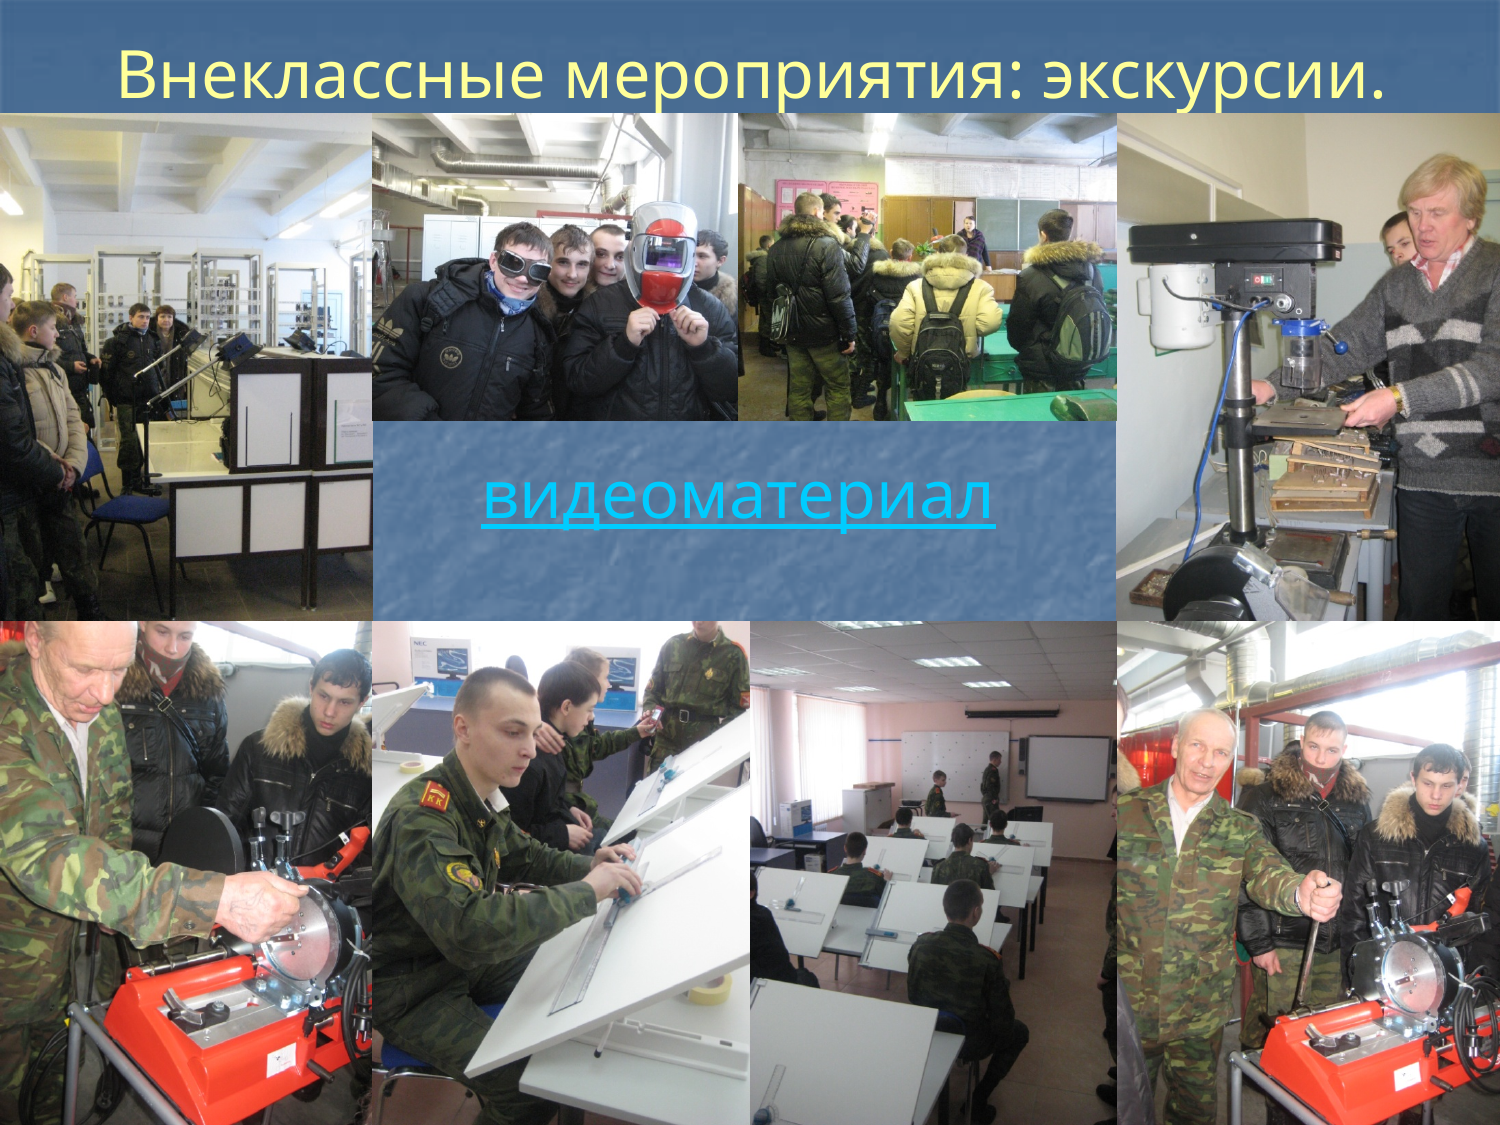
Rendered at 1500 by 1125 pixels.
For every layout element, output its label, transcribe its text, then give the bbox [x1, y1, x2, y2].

list видеоматериал [466, 444, 1024, 619]
picture [0, 113, 1500, 1125]
title Внеклассные мероприятия: экскурсии. [76, 18, 1428, 111]
